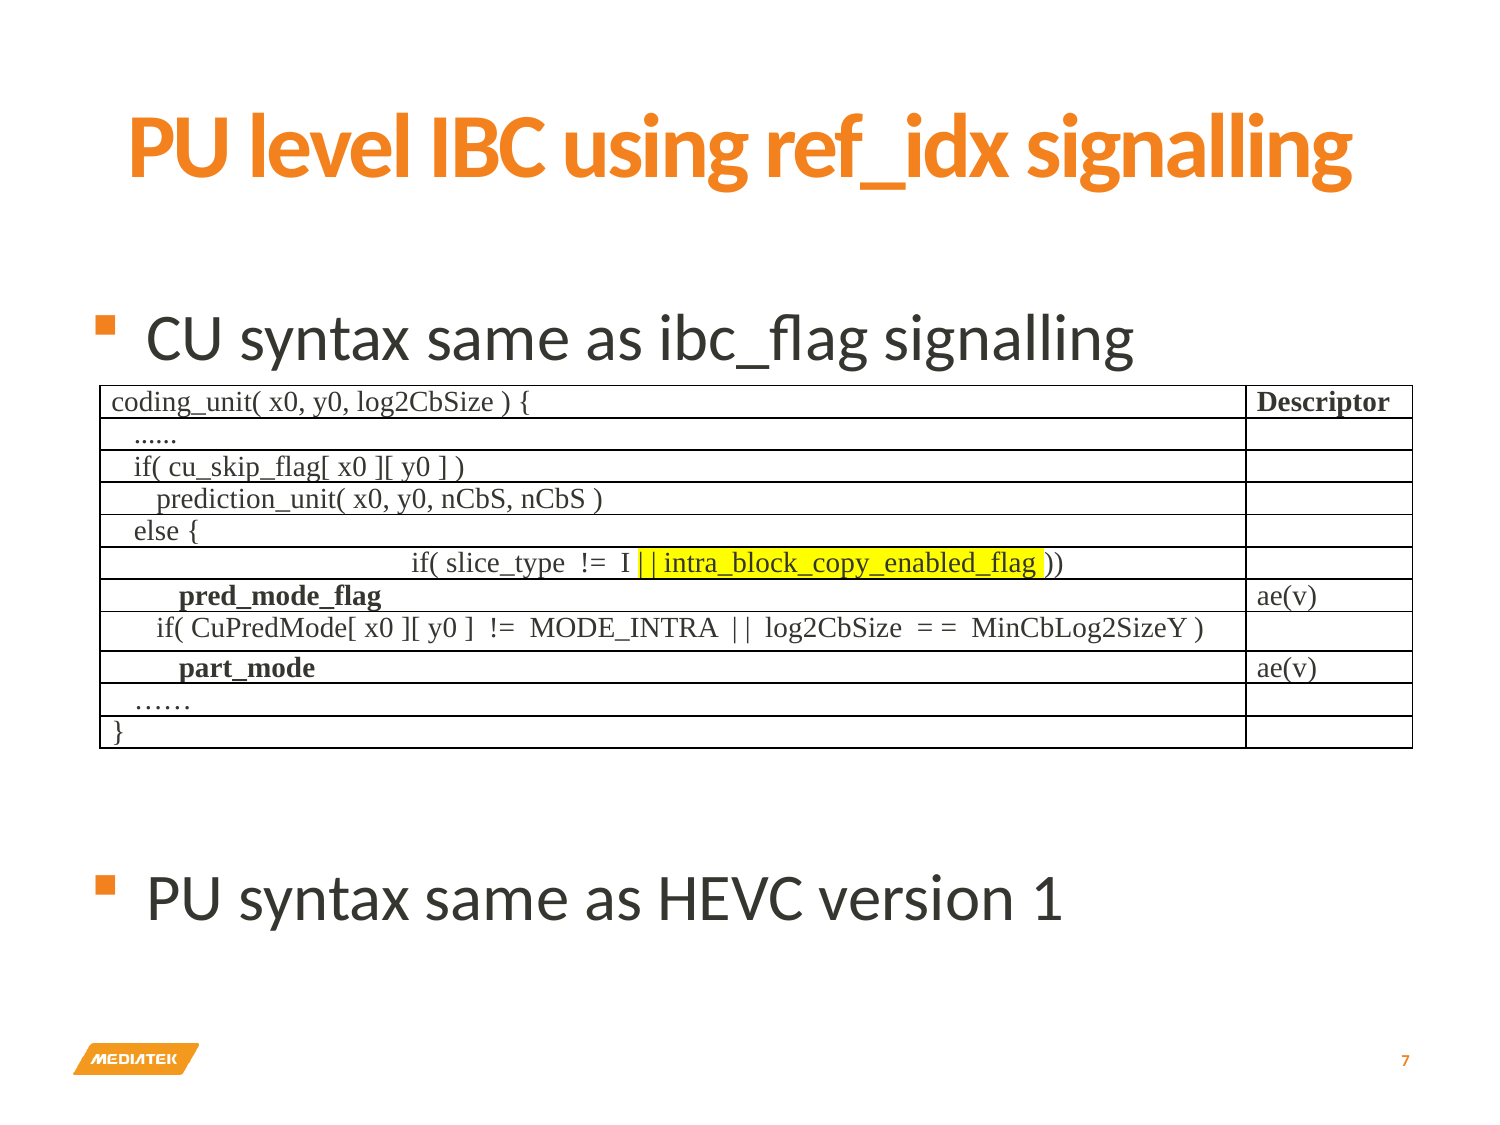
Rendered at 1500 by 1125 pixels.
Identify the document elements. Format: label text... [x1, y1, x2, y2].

title PU level IBC using ref_idx signalling [75, 99, 1425, 286]
table_header coding_unit( x0, y0, log2CbSize ) { [101, 386, 1245, 417]
table_cell if( cu_skip_flag[ x0 ][ y0 ] ) [101, 451, 1245, 481]
table_cell if( slice_type != I | | intra_block_copy_enabled_flag )) [101, 548, 1245, 578]
table_cell part_mode [101, 652, 1245, 682]
table_cell [1247, 419, 1412, 449]
list CU syntax same as ibc_flag signalling PU syntax same as HEVC version 1 [75, 286, 1425, 990]
slide_number 7 [1251, 1029, 1425, 1090]
table_cell ae(v) [1247, 652, 1412, 682]
table_cell pred_mode_flag [101, 580, 1245, 611]
table_cell [1247, 717, 1412, 747]
picture [73, 1043, 199, 1075]
table_cell prediction_unit( x0, y0, nCbS, nCbS ) [101, 483, 1245, 514]
table_cell …… [101, 684, 1245, 715]
table_header Descriptor [1247, 386, 1412, 417]
table_cell if( CuPredMode[ x0 ][ y0 ] != MODE_INTRA | | log2CbSize = = MinCbLog2SizeY ) [101, 612, 1245, 650]
table_cell else { [101, 515, 1245, 546]
table_cell [1247, 684, 1412, 715]
table_cell [1247, 548, 1412, 578]
table_cell [1247, 451, 1412, 481]
table_cell [1247, 612, 1412, 650]
table_cell ...... [101, 419, 1245, 449]
table_cell [1247, 483, 1412, 514]
table_cell [1247, 515, 1412, 546]
table_cell } [101, 717, 1245, 747]
table_cell ae(v) [1247, 580, 1412, 611]
